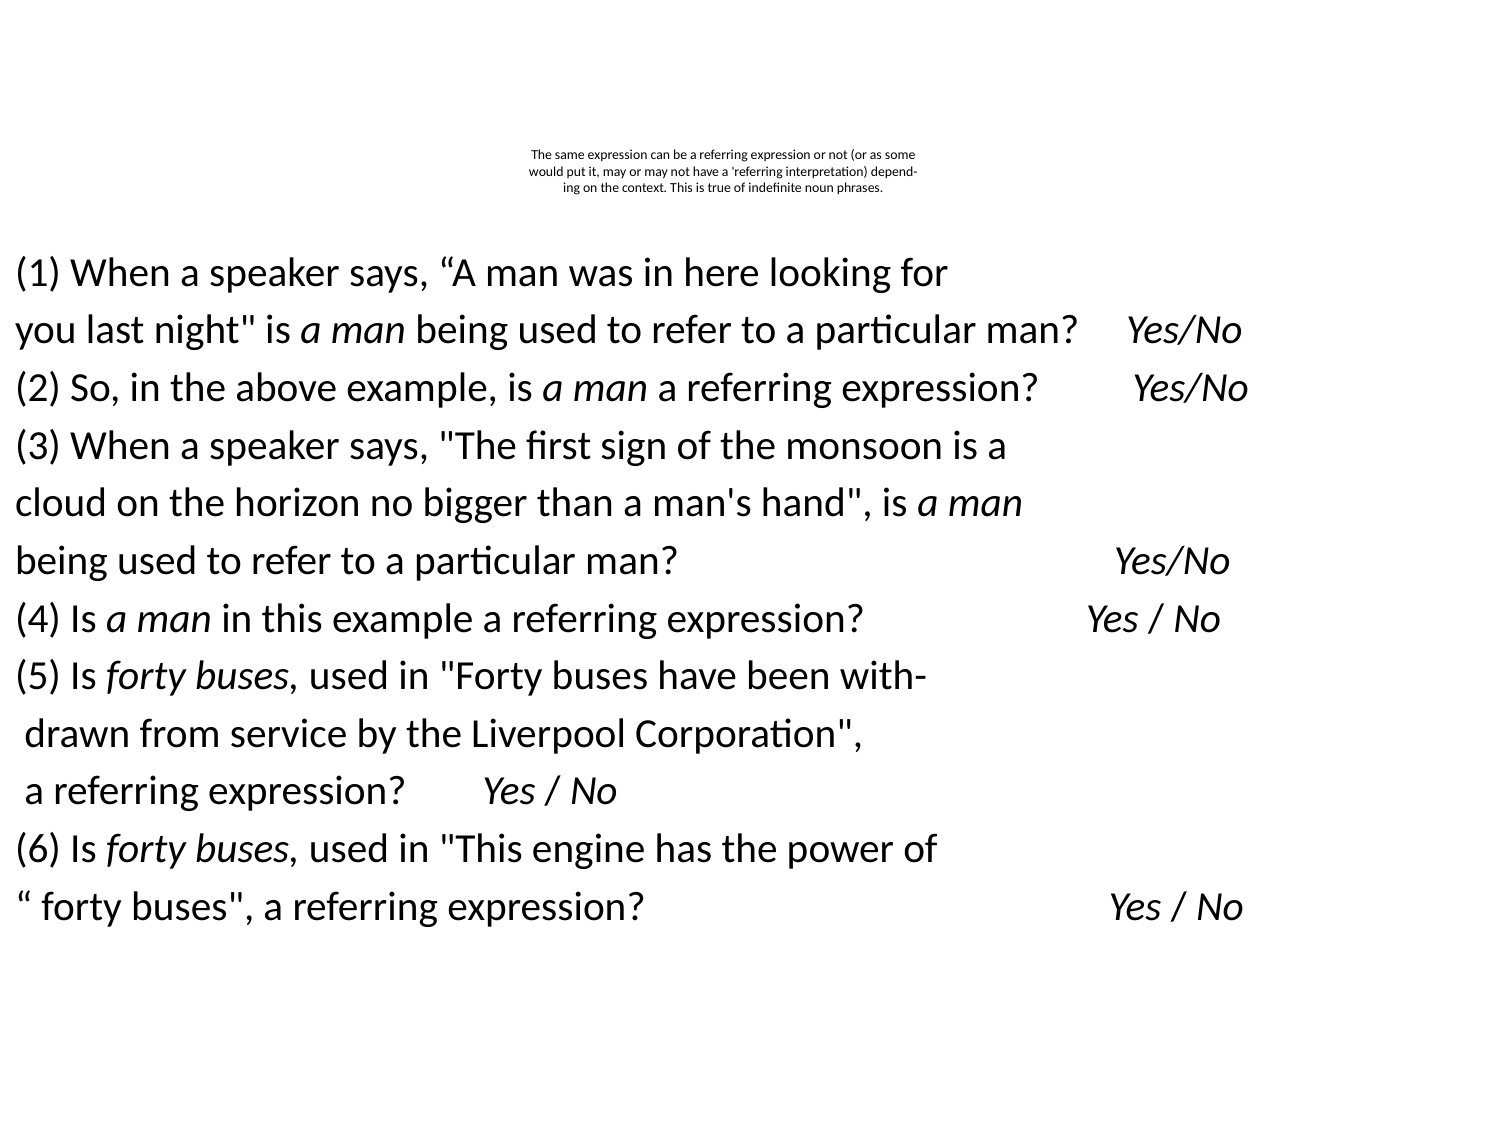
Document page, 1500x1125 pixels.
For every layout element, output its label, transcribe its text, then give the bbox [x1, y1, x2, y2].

title The same expression can be a referring expression or not (or as some would put it, may or may not have a 'referring interpretation) depend- ing on the context. This is true of indefinite noun phrases. [37, 137, 1413, 237]
list (1) When a speaker says, “A man was in here looking for you last night" is a man being used to refer to a particular man? Yes/No (2) So, in the above example, is a man a referring expression? Yes/No (3) When a speaker says, "The first sign of the monsoon is a cloud on the horizon no bigger than a man's hand", is a man being used to refer to a particular man? Yes/No (4) Is a man in this example a referring expression? Yes / No (5) Is forty buses, used in "Forty buses have been with- drawn from service by the Liverpool Corporation", a referring expression? Yes / No (6) Is forty buses, used in "This engine has the power of “ forty buses", a referring expression? Yes / No [0, 237, 1500, 1125]
